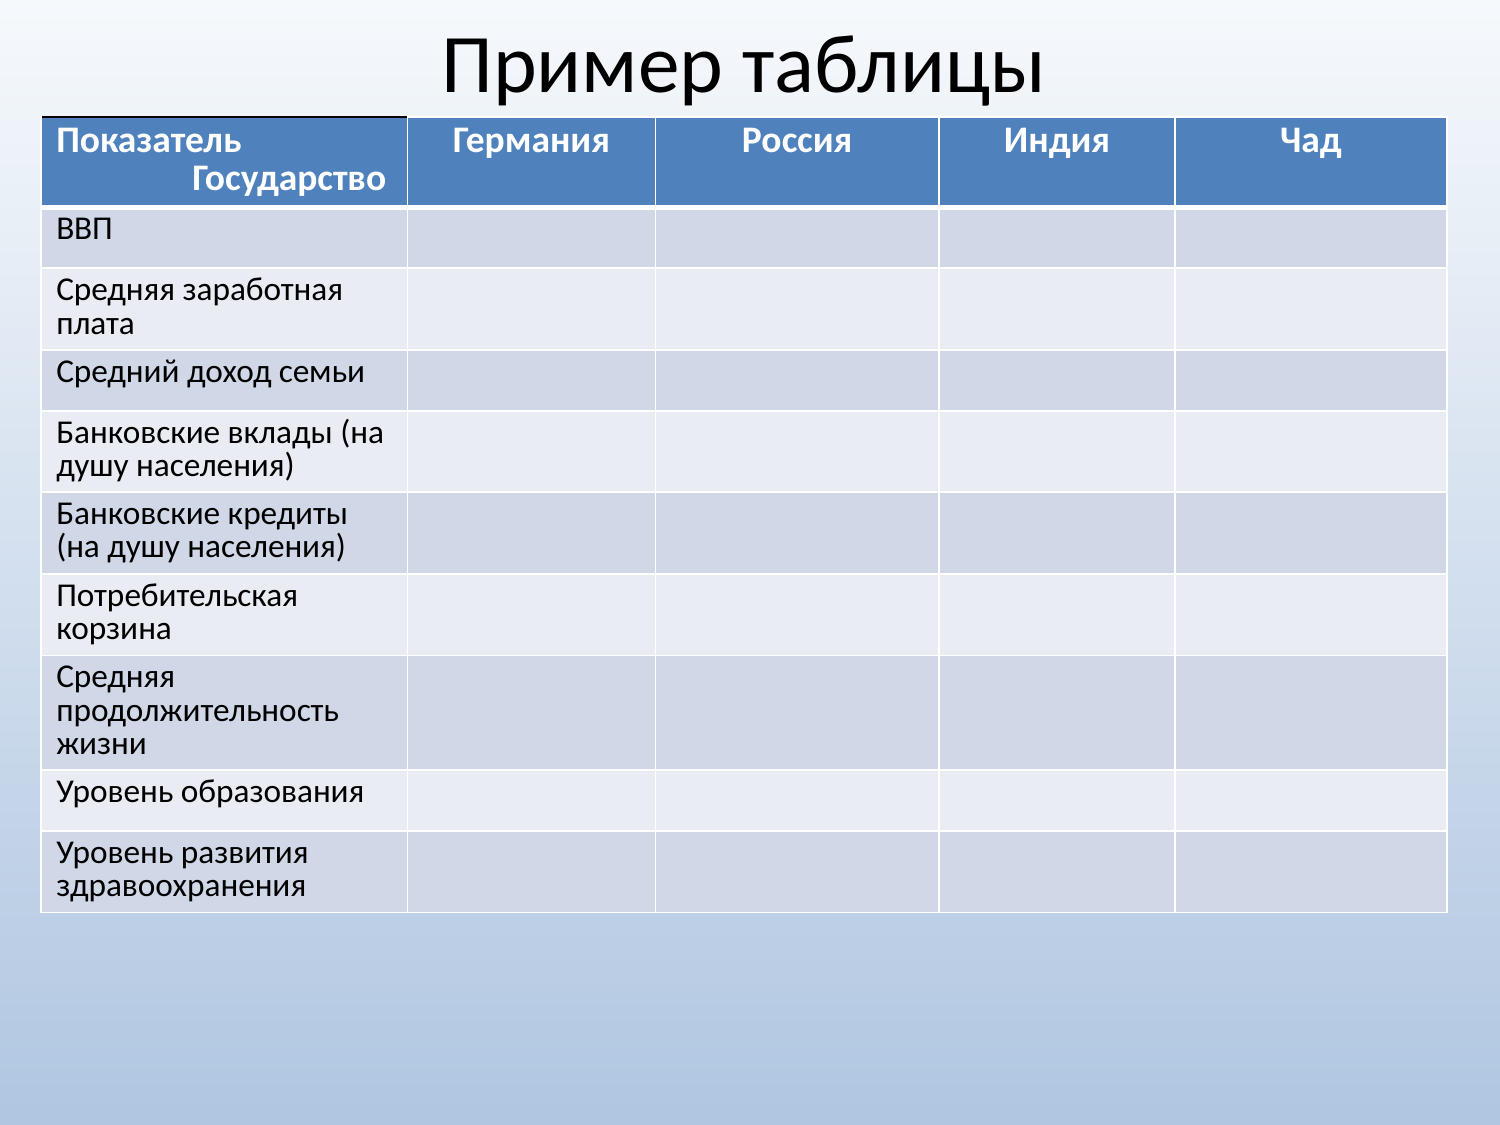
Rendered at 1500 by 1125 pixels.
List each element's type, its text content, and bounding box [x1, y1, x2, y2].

table_cell [656, 771, 938, 830]
table_cell Средний доход семьи [42, 351, 407, 410]
table_cell [1176, 575, 1446, 655]
table_cell [940, 412, 1174, 491]
table_cell Банковские кредиты (на душу населения) [42, 493, 407, 573]
table_cell [656, 269, 938, 349]
table_cell [408, 656, 655, 769]
table_cell [1176, 412, 1446, 491]
table_cell [656, 493, 938, 573]
table_cell [408, 210, 655, 267]
table_cell [408, 412, 655, 491]
table_cell [1176, 210, 1446, 267]
table_cell [940, 656, 1174, 769]
table_cell [656, 210, 938, 267]
table_header Показатель Государство [42, 118, 407, 205]
table_header Германия [408, 118, 655, 205]
table_cell Средняя продолжительность жизни [42, 656, 407, 769]
table_cell [408, 269, 655, 349]
table_cell [656, 832, 938, 912]
table_cell [1176, 493, 1446, 573]
table_cell Средняя заработная плата [42, 269, 407, 349]
table_cell ВВП [42, 210, 407, 267]
table_cell [940, 351, 1174, 410]
title Пример таблицы [69, 1, 1420, 116]
table_cell [408, 493, 655, 573]
table_cell [656, 412, 938, 491]
table_cell [408, 351, 655, 410]
table_cell [940, 210, 1174, 267]
table_header Чад [1176, 118, 1446, 205]
table_cell Банковские вклады (на душу населения) [42, 412, 407, 491]
table_cell [656, 351, 938, 410]
table_cell [940, 269, 1174, 349]
table_header Индия [940, 118, 1174, 205]
table_cell [940, 575, 1174, 655]
table_cell [1176, 832, 1446, 912]
table_cell Уровень образования [42, 771, 407, 830]
table_cell [1176, 351, 1446, 410]
table_cell [656, 656, 938, 769]
table_cell [940, 832, 1174, 912]
table_cell [940, 493, 1174, 573]
table_cell [1176, 771, 1446, 830]
table_cell [408, 575, 655, 655]
table_cell Потребительская корзина [42, 575, 407, 655]
table_cell [1176, 269, 1446, 349]
table_cell Уровень развития здравоохранения [42, 832, 407, 912]
table_cell [656, 575, 938, 655]
table_cell [1176, 656, 1446, 769]
table_cell [408, 771, 655, 830]
table_cell [408, 832, 655, 912]
table_cell [940, 771, 1174, 830]
table_header Россия [656, 118, 938, 205]
